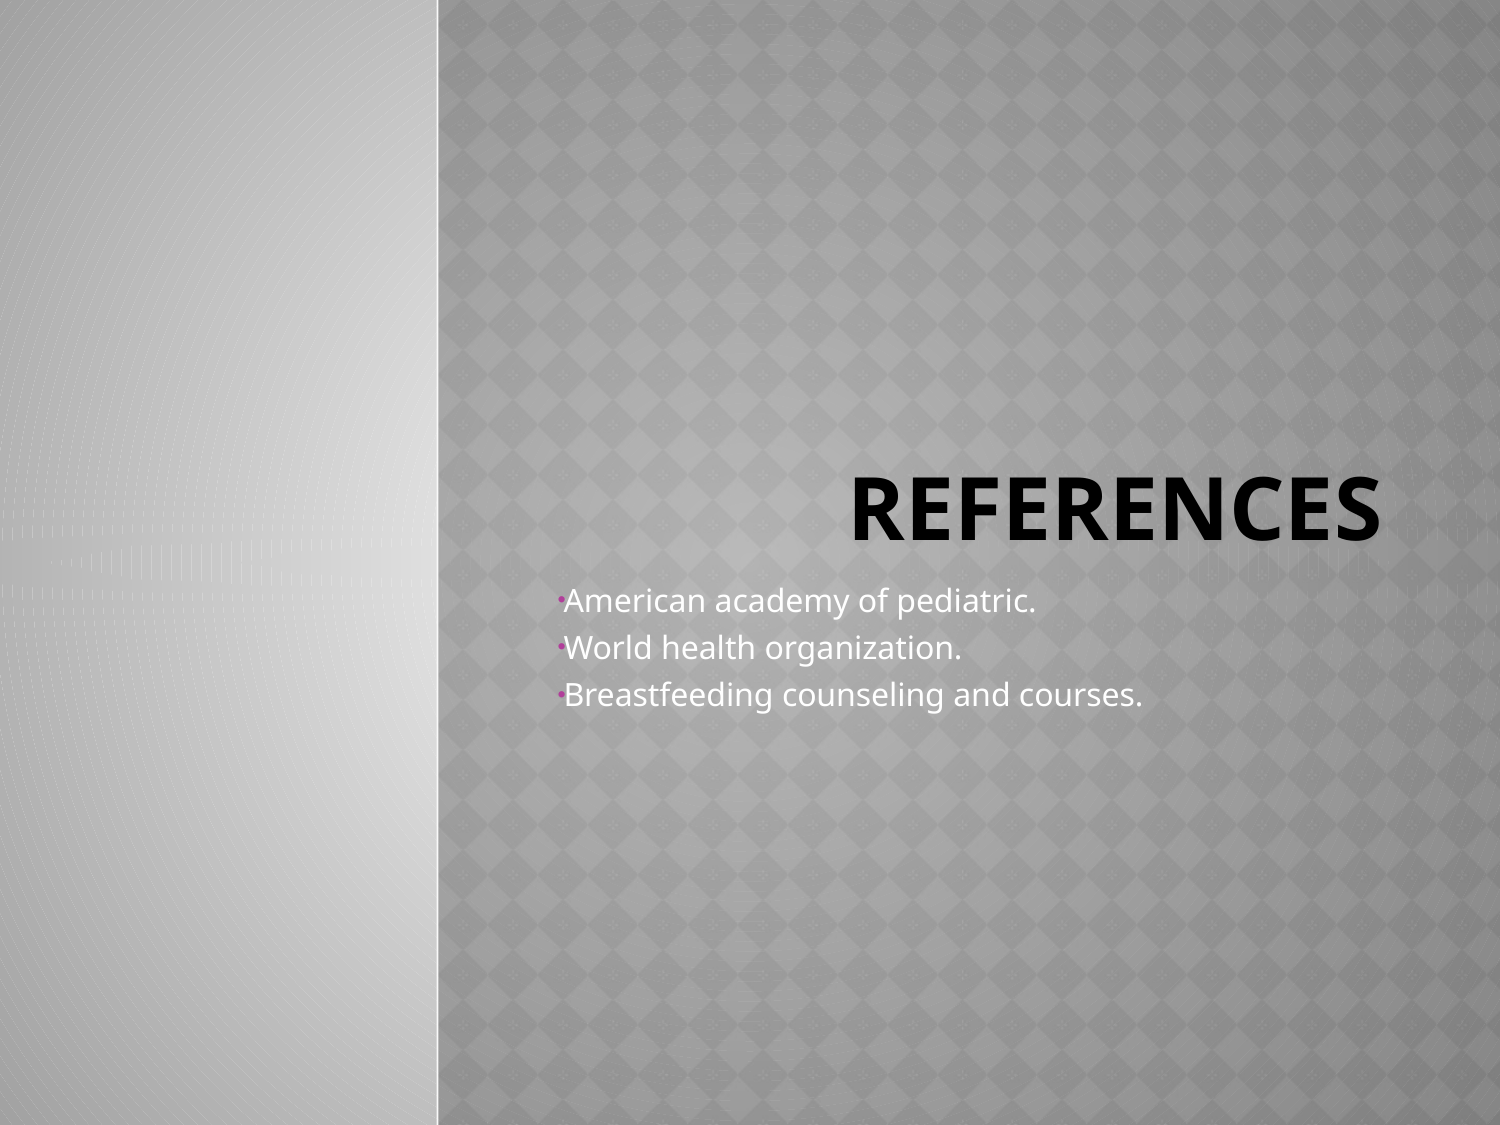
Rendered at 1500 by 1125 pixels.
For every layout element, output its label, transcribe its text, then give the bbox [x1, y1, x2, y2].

subtitle American academy of pediatric. World health organization. Breastfeeding counseling and courses. [550, 580, 1390, 762]
title references [552, 87, 1390, 558]
